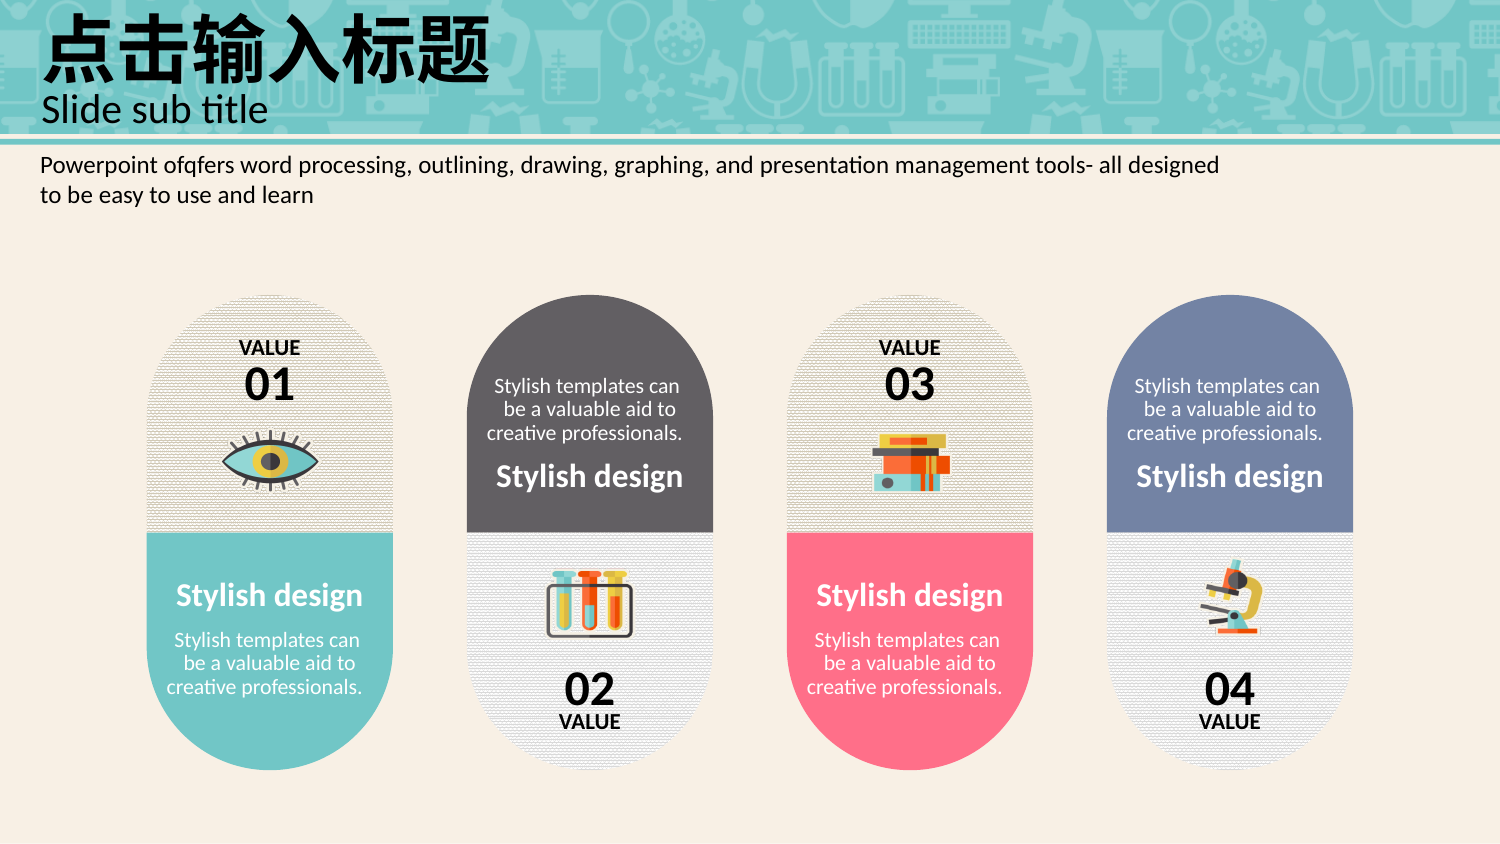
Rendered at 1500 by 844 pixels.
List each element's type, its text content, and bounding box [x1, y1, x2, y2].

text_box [146, 294, 394, 771]
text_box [786, 294, 1034, 771]
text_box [466, 294, 714, 771]
text_box Powerpoint ofqfers word processing, outlining, drawing, graphing, and presentation management tools- all designed to be easy to use and learn [40, 148, 1247, 209]
list 点击输入标题 [41, 19, 1365, 108]
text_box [1106, 294, 1354, 771]
picture [0, 0, 1500, 134]
list Slide sub title [41, 108, 1365, 146]
